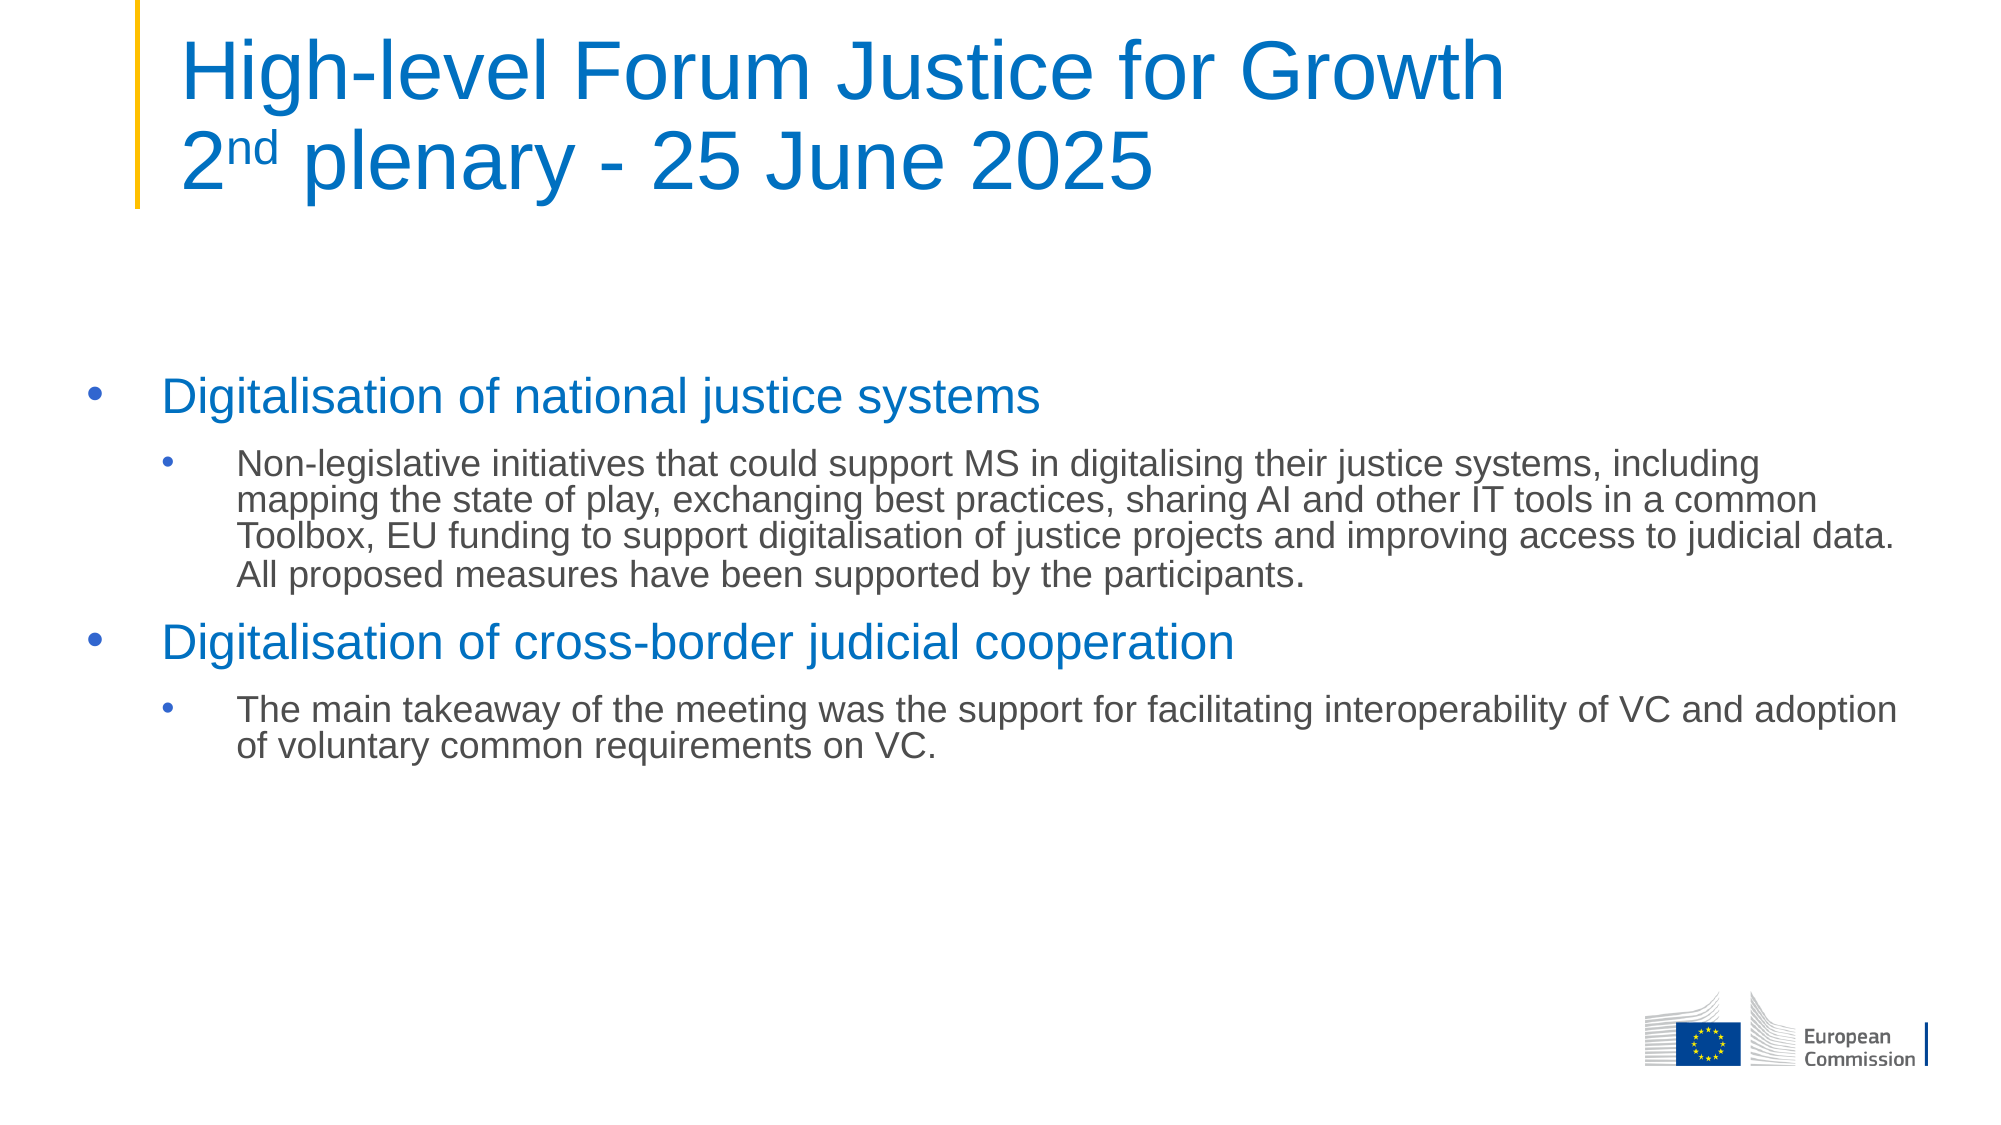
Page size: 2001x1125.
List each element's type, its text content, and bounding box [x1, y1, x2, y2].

title High-level Forum Justice for Growth 2nd plenary - 25 June 2025 [165, 96, 1885, 232]
text_box Digitalisation of national justice systems Non-legislative initiatives that could support MS in digitalising their justice systems, including mapping the state of play, exchanging best practices, sharing AI and other IT tools in a common Toolbox, EU funding to support digitalisation of justice projects and improving access to judicial data. All proposed measures have been supported by the participants. Digitalisation of cross-border judicial cooperation The main takeaway of the meeting was the support for facilitating interoperability of VC and adoption of voluntary common requirements on VC. [71, 367, 1929, 846]
picture [1645, 991, 1928, 1066]
